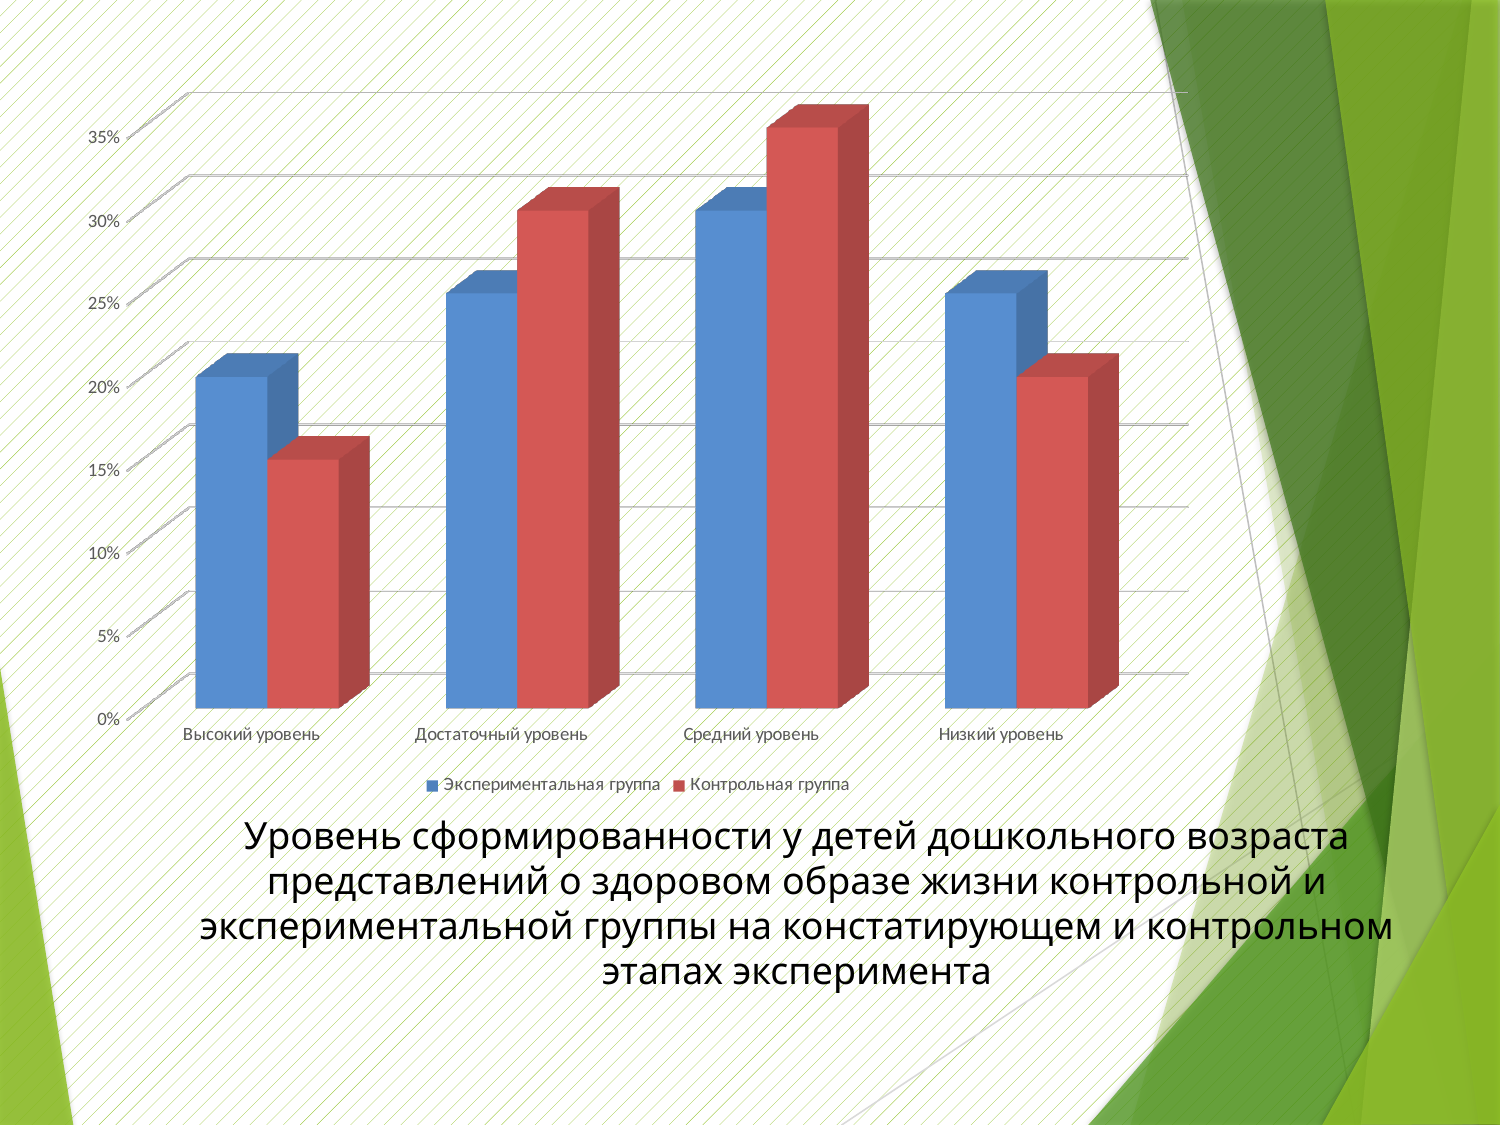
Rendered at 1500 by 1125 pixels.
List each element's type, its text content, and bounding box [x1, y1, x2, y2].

chart [64, 77, 1213, 802]
text_box Уровень сформированности у детей дошкольного возраста представлений о здоровом образе жизни контрольной и экспериментальной группы на констатирующем и контрольном этапах эксперимента [147, 804, 1447, 1000]
